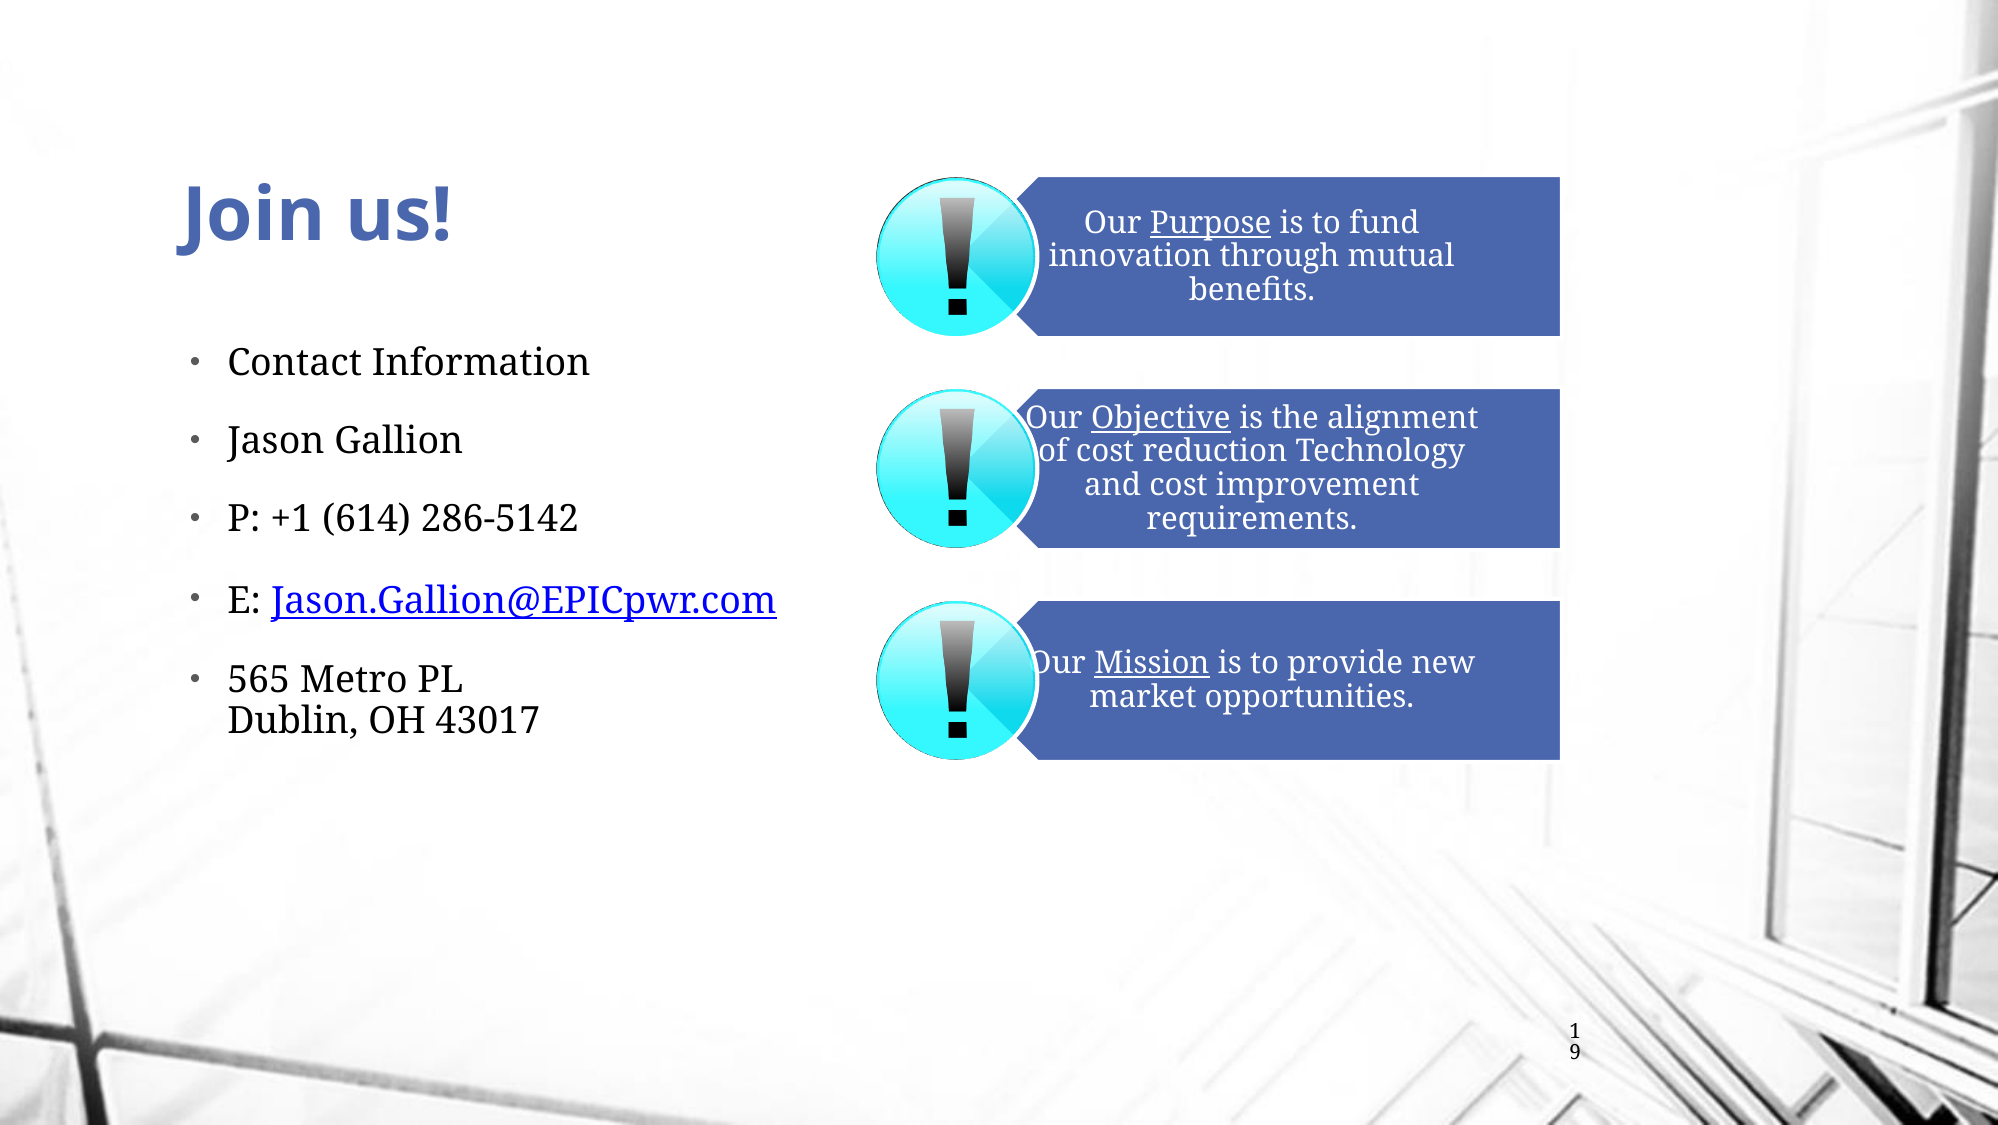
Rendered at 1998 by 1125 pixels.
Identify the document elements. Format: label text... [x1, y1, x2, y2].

picture [0, 0, 1998, 1125]
slide_number 19 [1561, 1013, 1601, 1052]
title Join us! [174, 86, 1601, 263]
list Contact Information Jason Gallion P: +1 (614) 286-5142 E: Jason.Gallion@EPICpwr.com 565 Metro PL Dublin, OH 43017 [174, 335, 1162, 788]
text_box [761, 174, 1675, 763]
